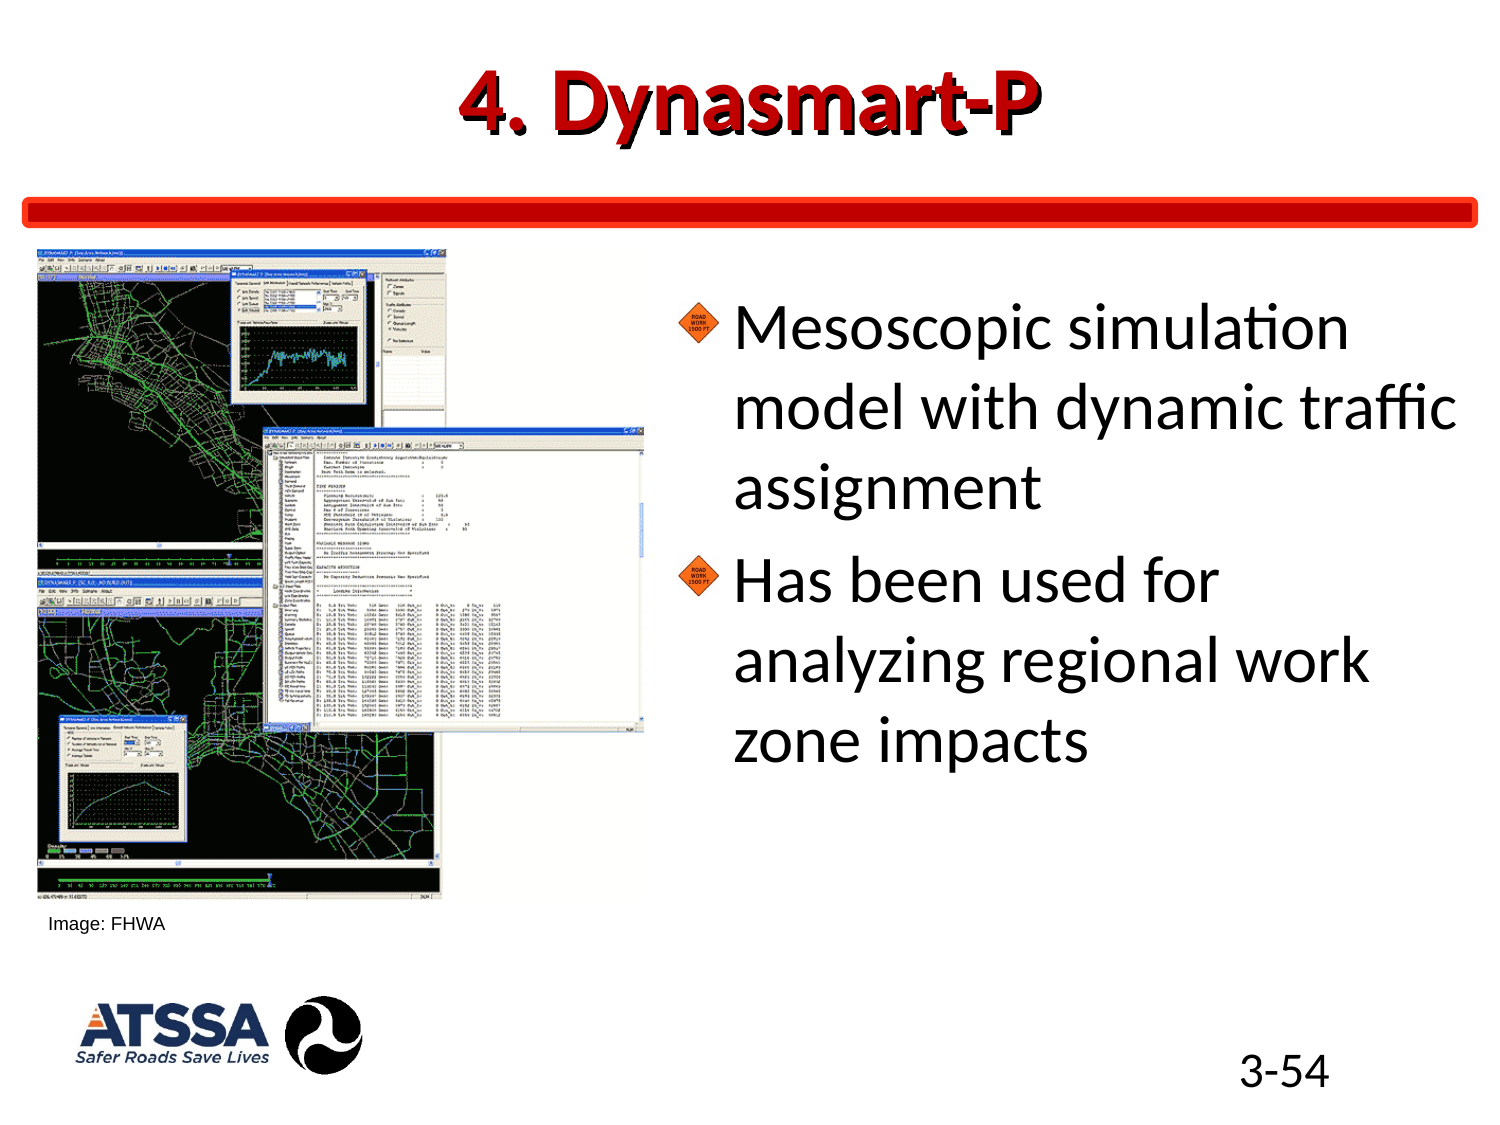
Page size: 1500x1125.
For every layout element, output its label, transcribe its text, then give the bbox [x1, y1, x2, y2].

picture [75, 1003, 269, 1063]
picture [677, 554, 720, 597]
list Mesoscopic simulation model with dynamic traffic assignment Has been used for analyzing regional work zone impacts [662, 274, 1476, 988]
picture [677, 301, 720, 344]
title 4. Dynasmart-P [0, 0, 1500, 188]
picture [276, 989, 370, 1077]
picture [37, 249, 644, 901]
text_box Image: FHWA [33, 905, 221, 942]
